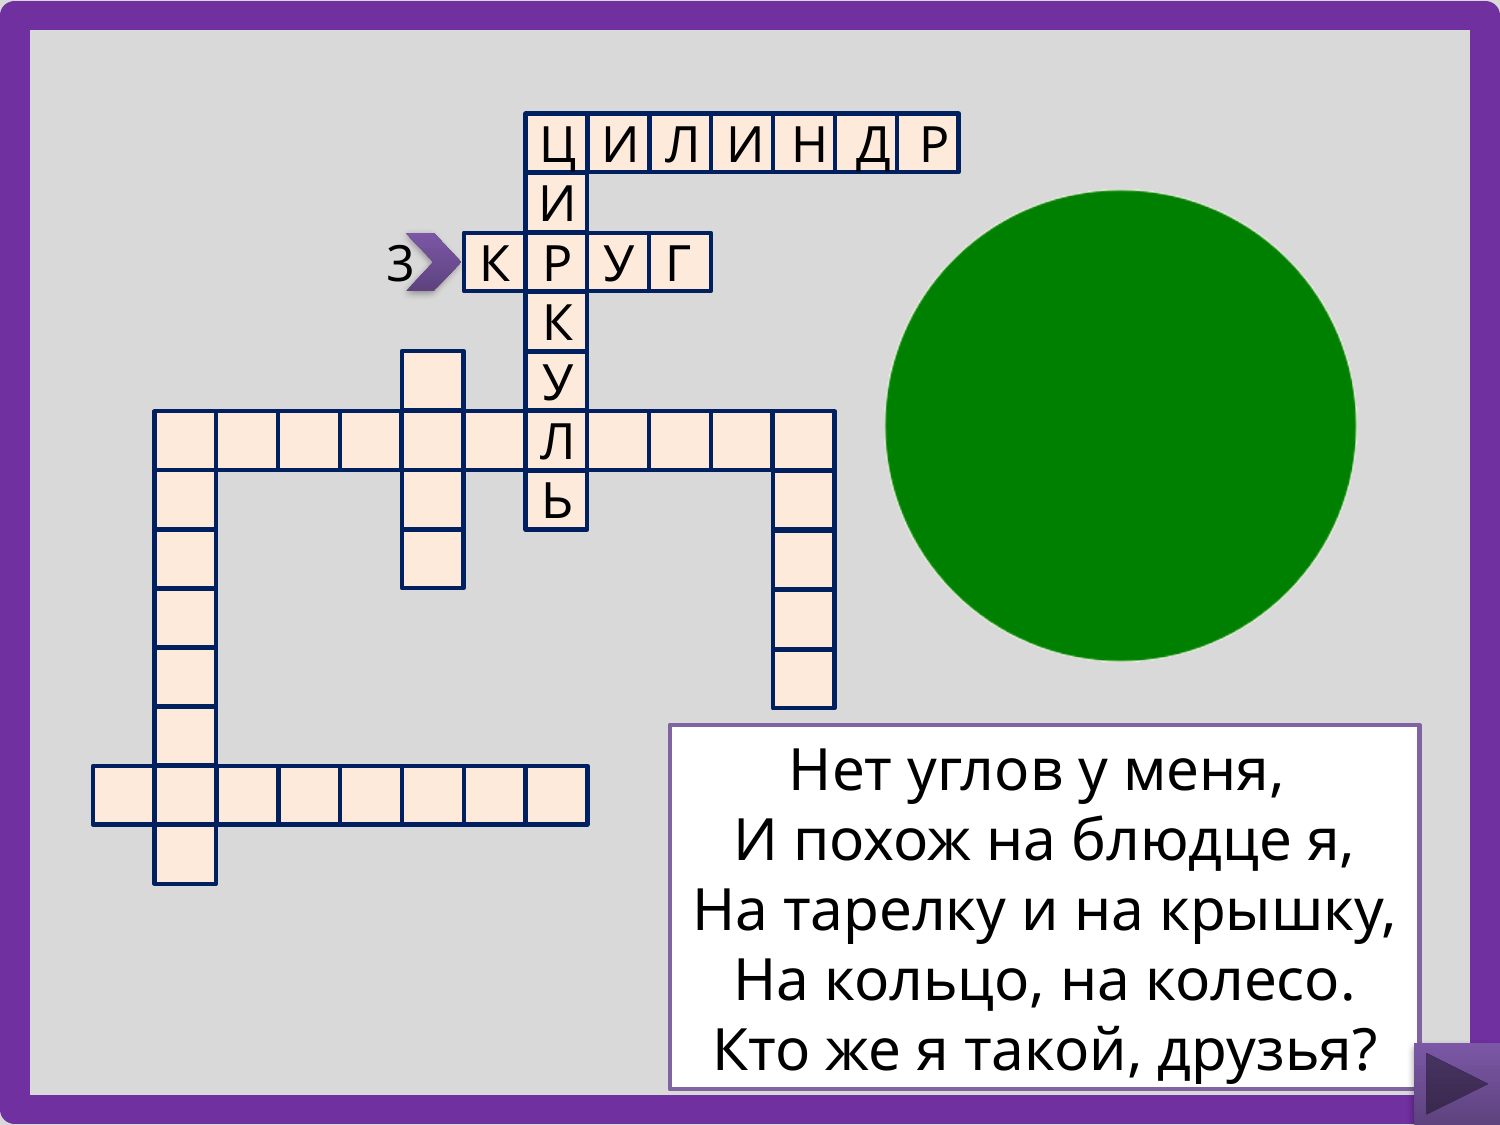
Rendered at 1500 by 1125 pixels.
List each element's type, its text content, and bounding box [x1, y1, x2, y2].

text_box Нет углов у меня, И похож на блюдце я, На тарелку и на крышку, На кольцо, на колесо. Кто же я такой, друзья? [668, 746, 1422, 1091]
text_box И [712, 105, 776, 111]
text_box Д [841, 105, 904, 110]
picture [808, 113, 1434, 739]
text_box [368, 223, 462, 301]
text_box Л [650, 105, 712, 111]
text_box Ц [524, 105, 586, 111]
text_box [1414, 1042, 1500, 1125]
text_box Н [776, 105, 841, 111]
text_box И [586, 105, 650, 111]
text_box Р [904, 105, 965, 111]
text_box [92, 113, 959, 884]
